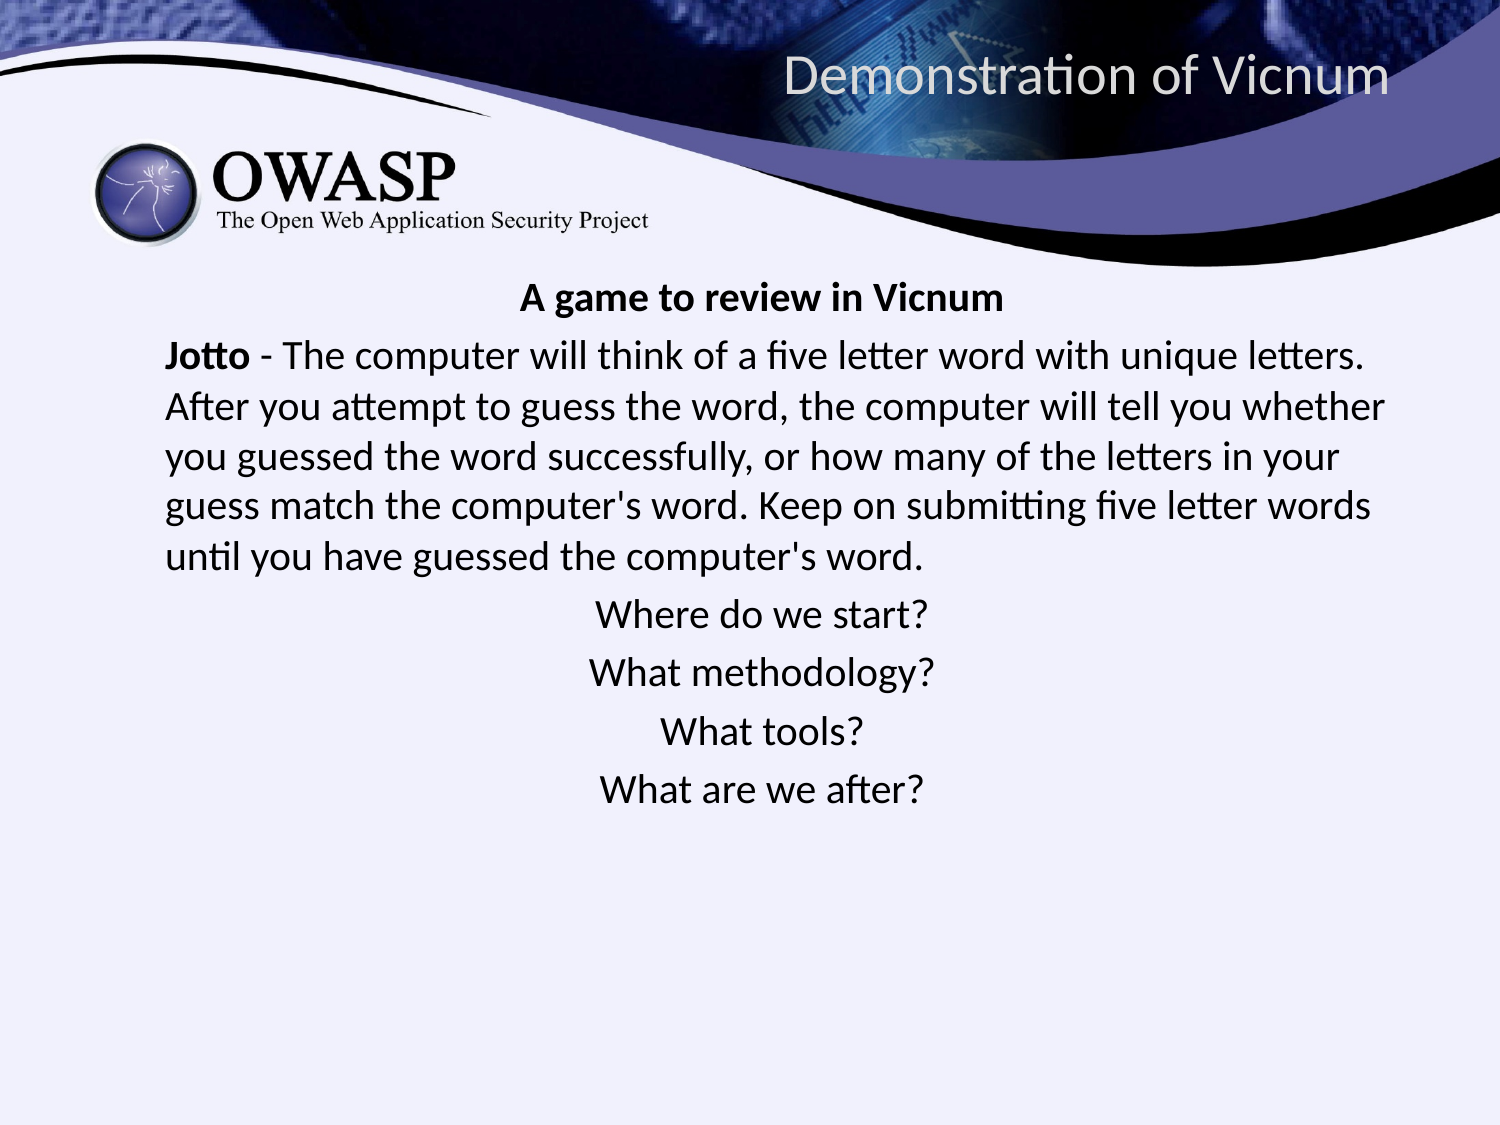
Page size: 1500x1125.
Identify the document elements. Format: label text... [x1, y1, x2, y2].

title Demonstration of Vicnum [699, 12, 1475, 130]
picture [0, 0, 1500, 1125]
list A game to review in Vicnum Jotto - The computer will think of a five letter word with unique letters. After you attempt to guess the word, the computer will tell you whether you guessed the word successfully, or how many of the letters in your guess match the computer's word. Keep on submitting five letter words until you have guessed the computer's word. Where do we start? What methodology? What tools? What are we after? [75, 262, 1450, 1005]
